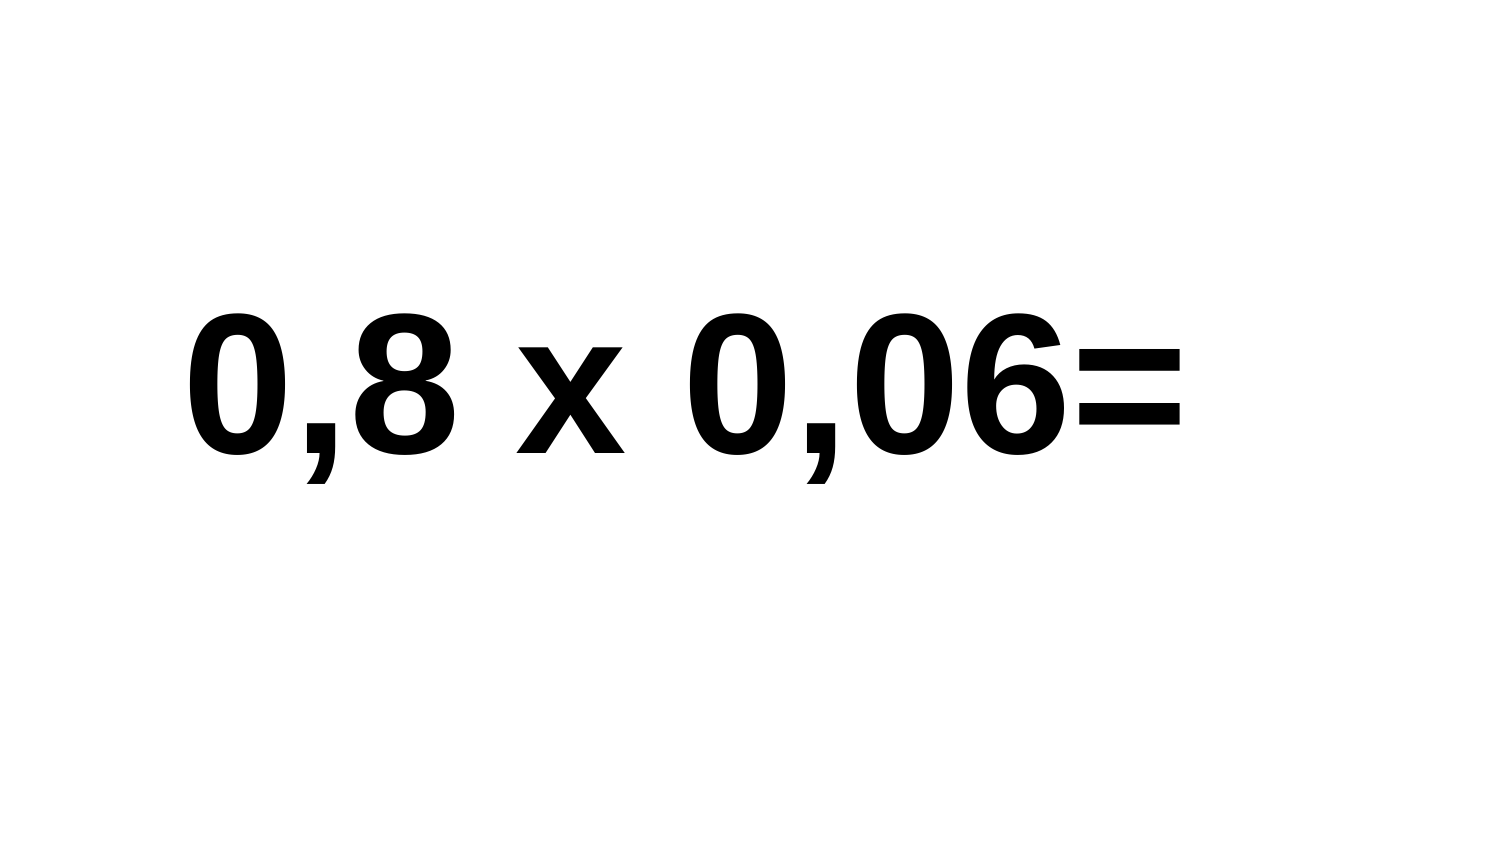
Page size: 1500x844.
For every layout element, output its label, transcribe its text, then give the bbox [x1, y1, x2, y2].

text_box 0,8 x 0,06= [112, 318, 1388, 509]
